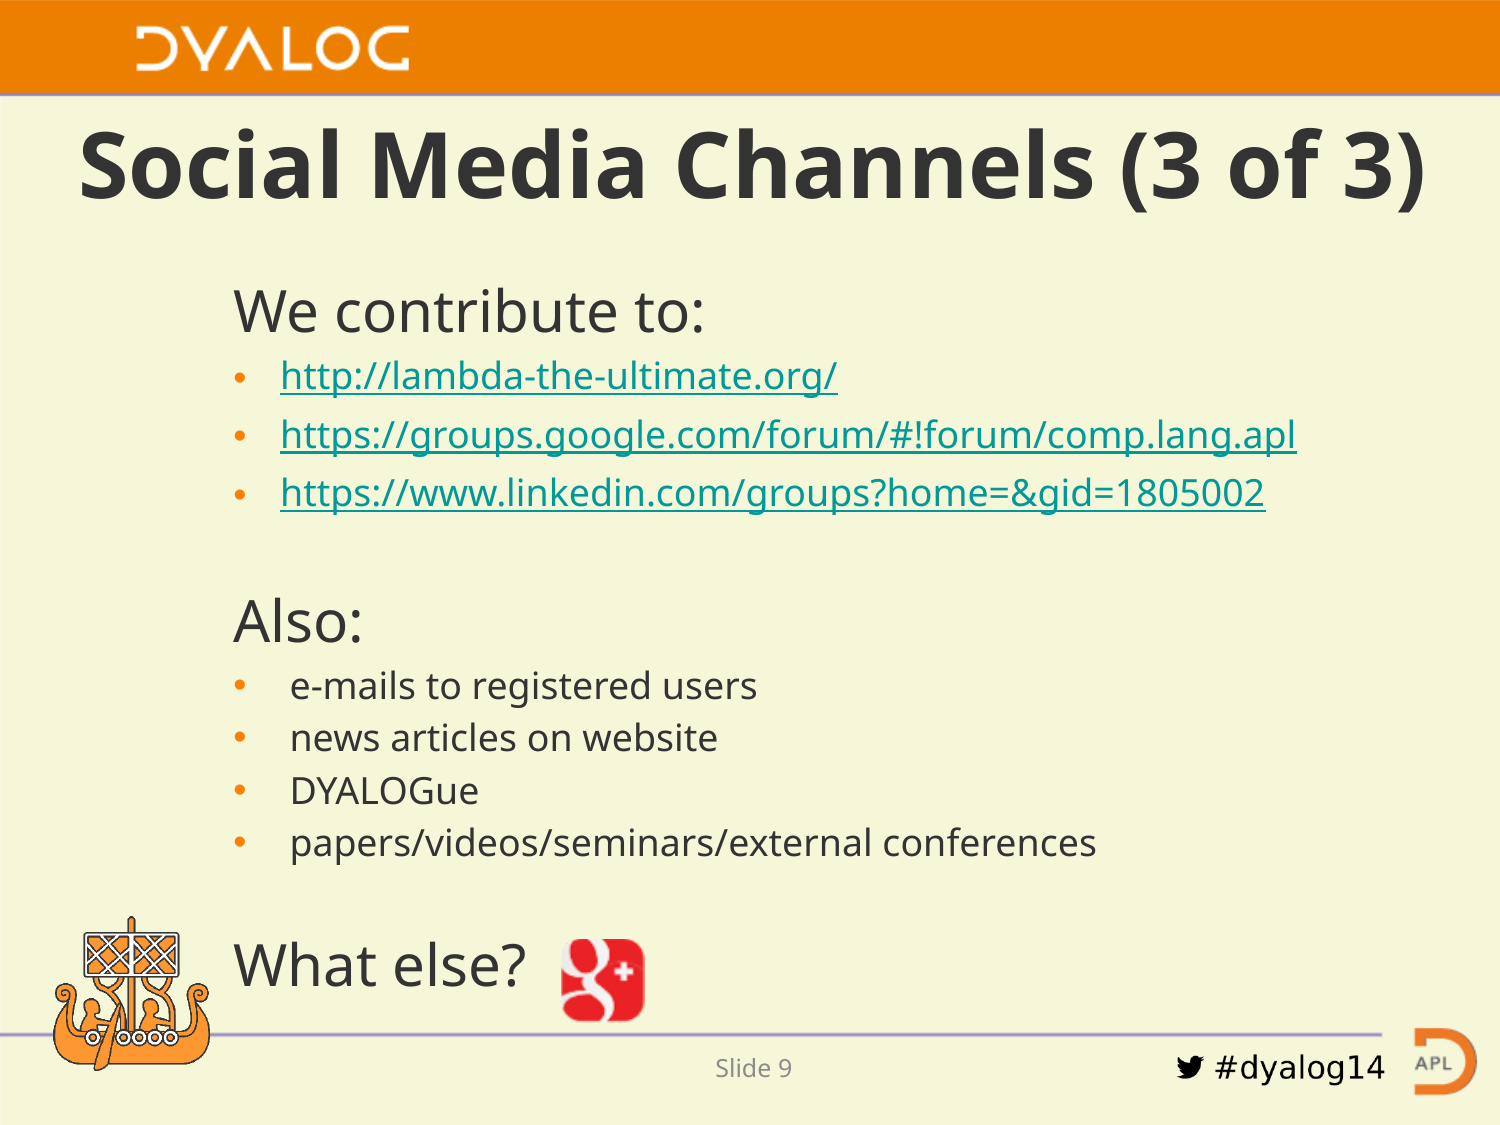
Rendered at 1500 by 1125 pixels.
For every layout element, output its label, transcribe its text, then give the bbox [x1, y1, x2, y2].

list We contribute to: http://lambda-the-ultimate.org/ https://groups.google.com/forum/#!forum/comp.lang.apl https://www.linkedin.com/groups?home=&gid=1805002 Also: e-mails to registered users news articles on website DYALOGue papers/videos/seminars/external conferences What else? [218, 267, 1388, 988]
picture [0, 0, 1500, 99]
slide_number Slide 8 [585, 1039, 923, 1100]
picture [0, 288, 1500, 1125]
title Social Media Channels (3 of 3) [0, 99, 1500, 288]
